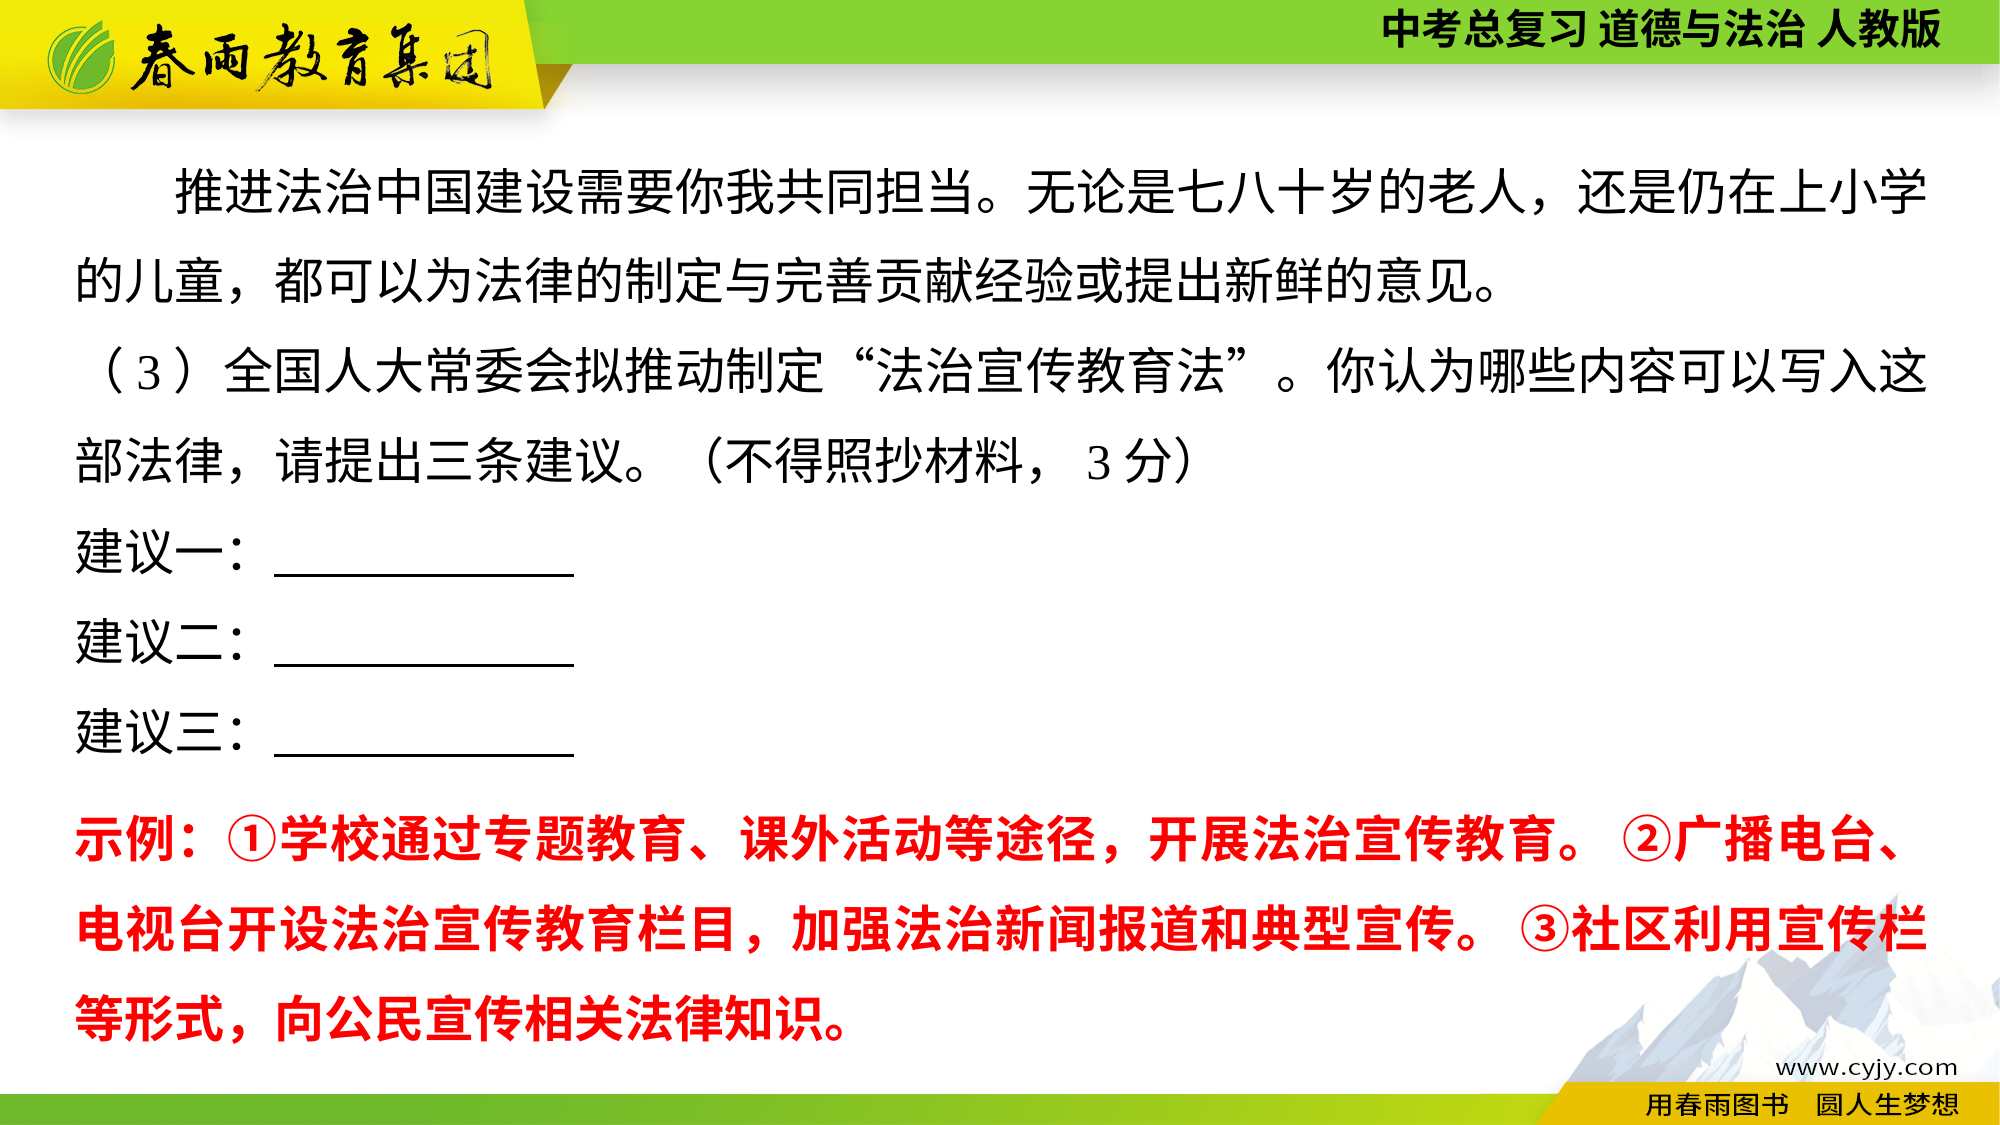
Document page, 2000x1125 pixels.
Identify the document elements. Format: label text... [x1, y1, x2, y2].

picture [0, 0, 2000, 1125]
text_box 示例：①学校通过专题教育、课外活动等途径，开展法治宣传教育。 ②广播电台、电视台开设法治宣传教育栏目，加强法治新闻报道和典型宣传。 ③社区利用宣传栏等形式，向公民宣传相关法律知识。 [59, 770, 1944, 1056]
list 推进法治中国建设需要你我共同担当。无论是七八十岁的老人，还是仍在上小学的儿童，都可以为法律的制定与完善贡献经验或提出新鲜的意见。 （3）全国人大常委会拟推动制定“法治宣传教育法”。你认为哪些内容可以写入这部法律，请提出三条建议。（不得照抄材料，3分） 建议一： 建议二： 建议三： [59, 122, 1944, 763]
